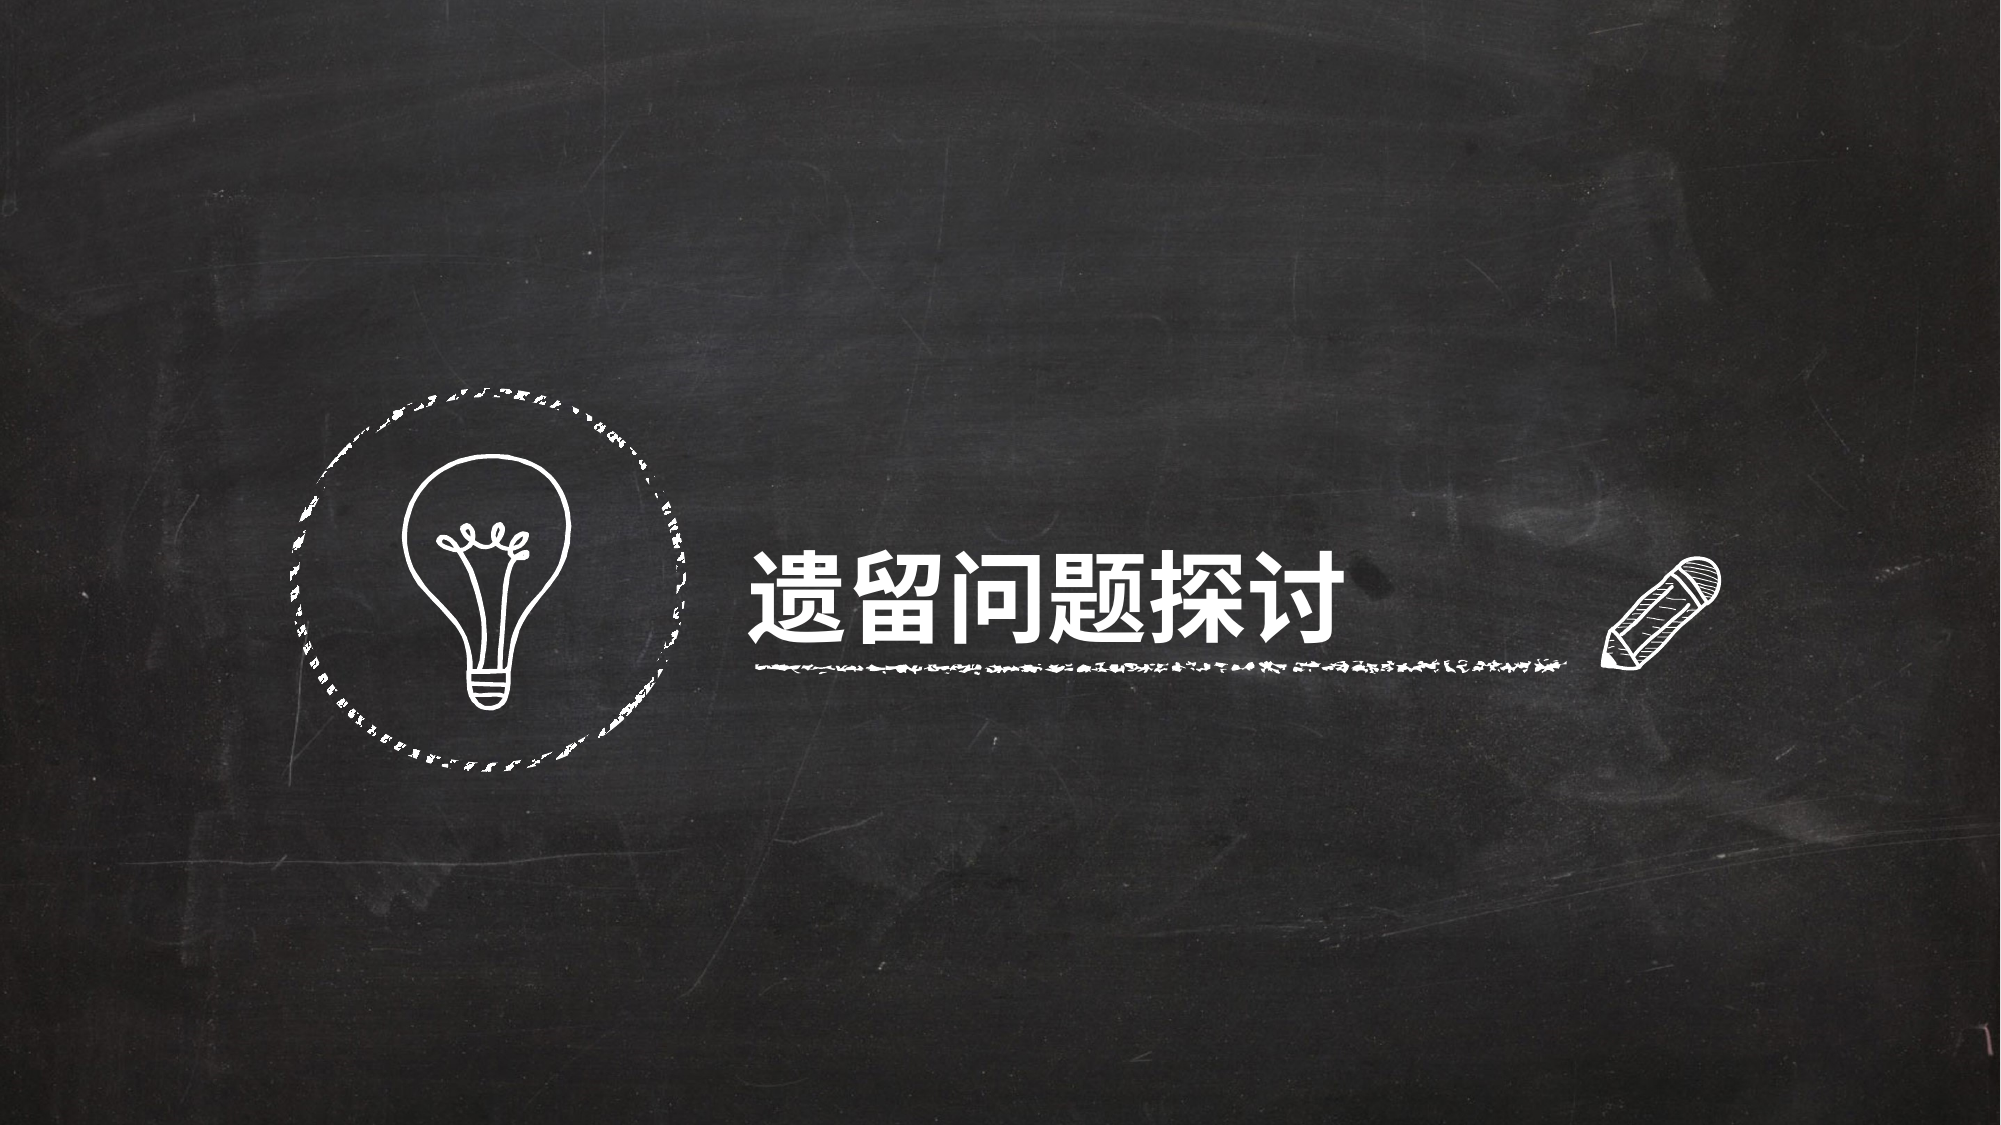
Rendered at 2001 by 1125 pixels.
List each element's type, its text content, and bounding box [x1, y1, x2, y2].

picture [0, 0, 2001, 1125]
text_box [755, 656, 1567, 676]
text_box [401, 454, 572, 711]
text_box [1603, 553, 1718, 674]
text_box [288, 387, 687, 773]
text_box 遗留问题探讨 [732, 527, 1588, 663]
